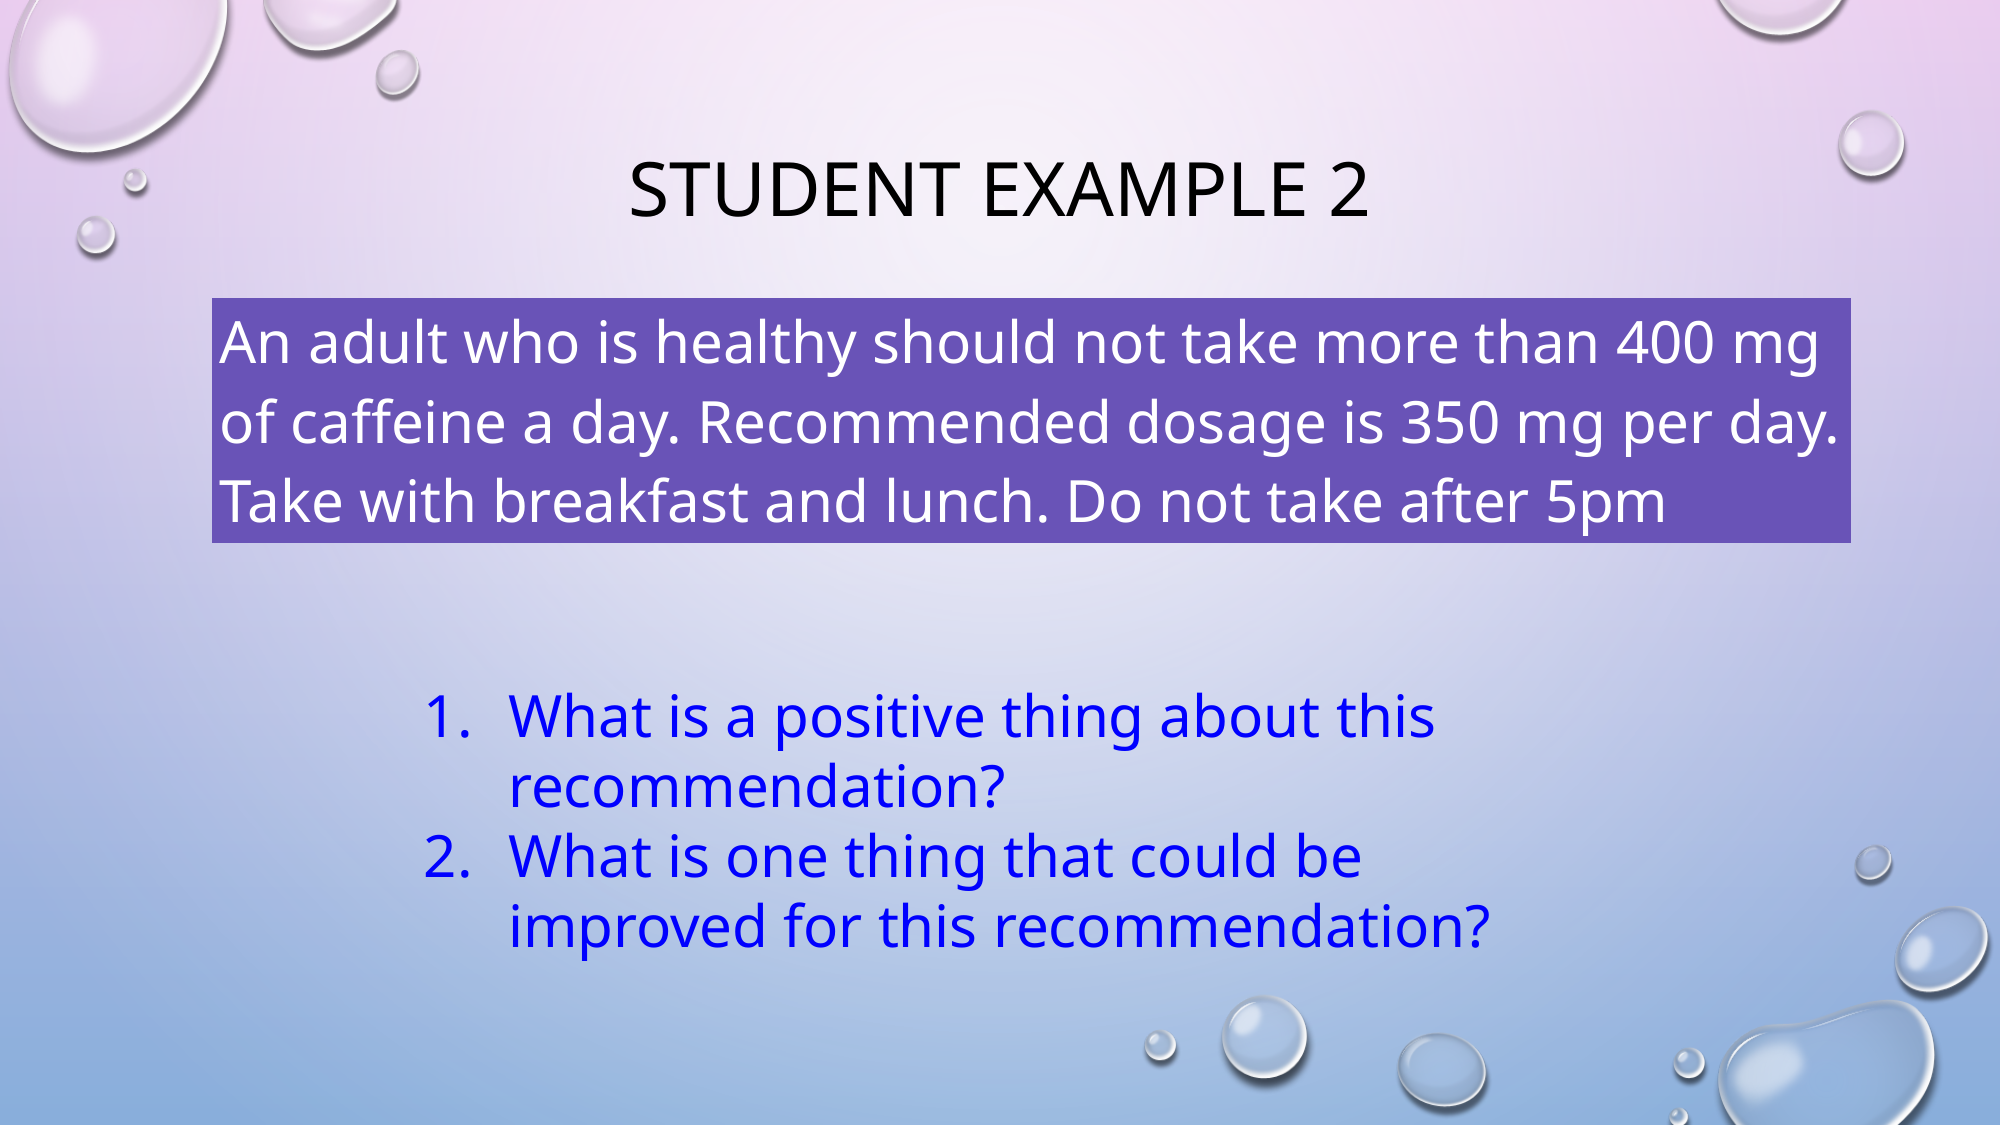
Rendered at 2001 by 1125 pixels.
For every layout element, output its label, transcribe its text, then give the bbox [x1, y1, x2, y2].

picture [0, 0, 2000, 1125]
text_box What is a positive thing about this recommendation? What is one thing that could be improved for this recommendation? [408, 671, 1551, 967]
title Student example 2 [149, 108, 1851, 277]
table_header An adult who is healthy should not take more than 400 mg of caffeine a day. Recommended dosage is 350 mg per day. Take with breakfast and lunch. Do not take after 5pm [212, 298, 1851, 543]
